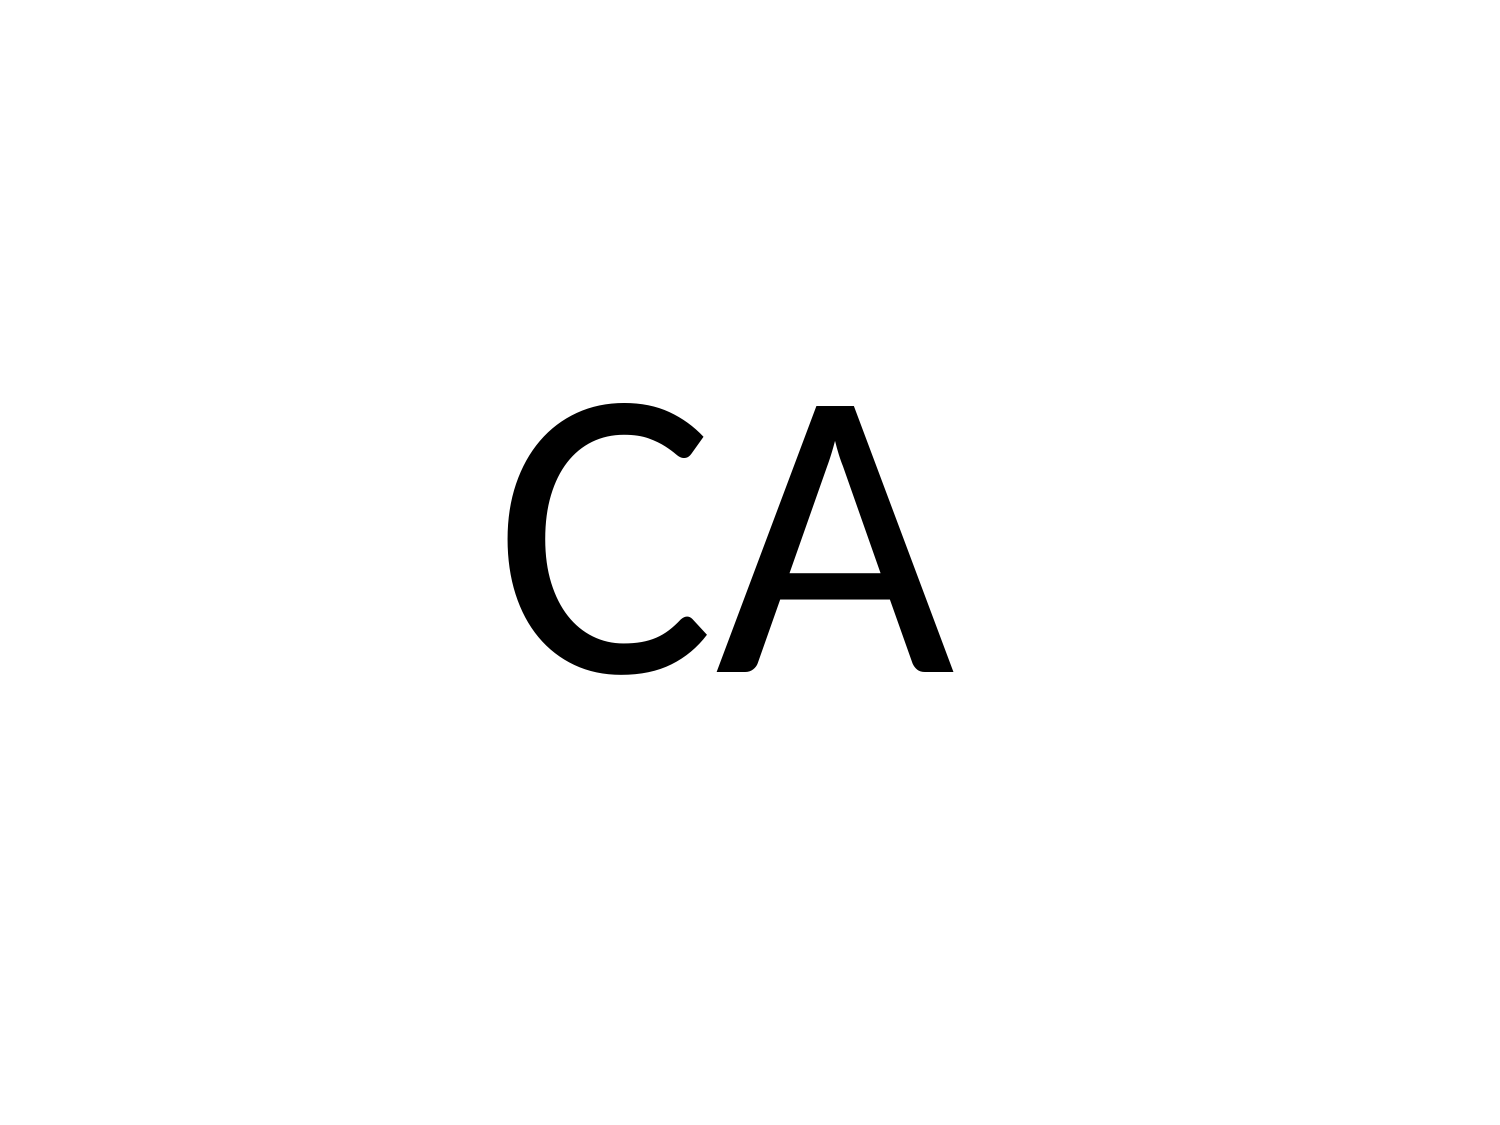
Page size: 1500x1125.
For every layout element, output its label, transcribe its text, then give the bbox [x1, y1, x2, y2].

title CA [50, 412, 1400, 600]
